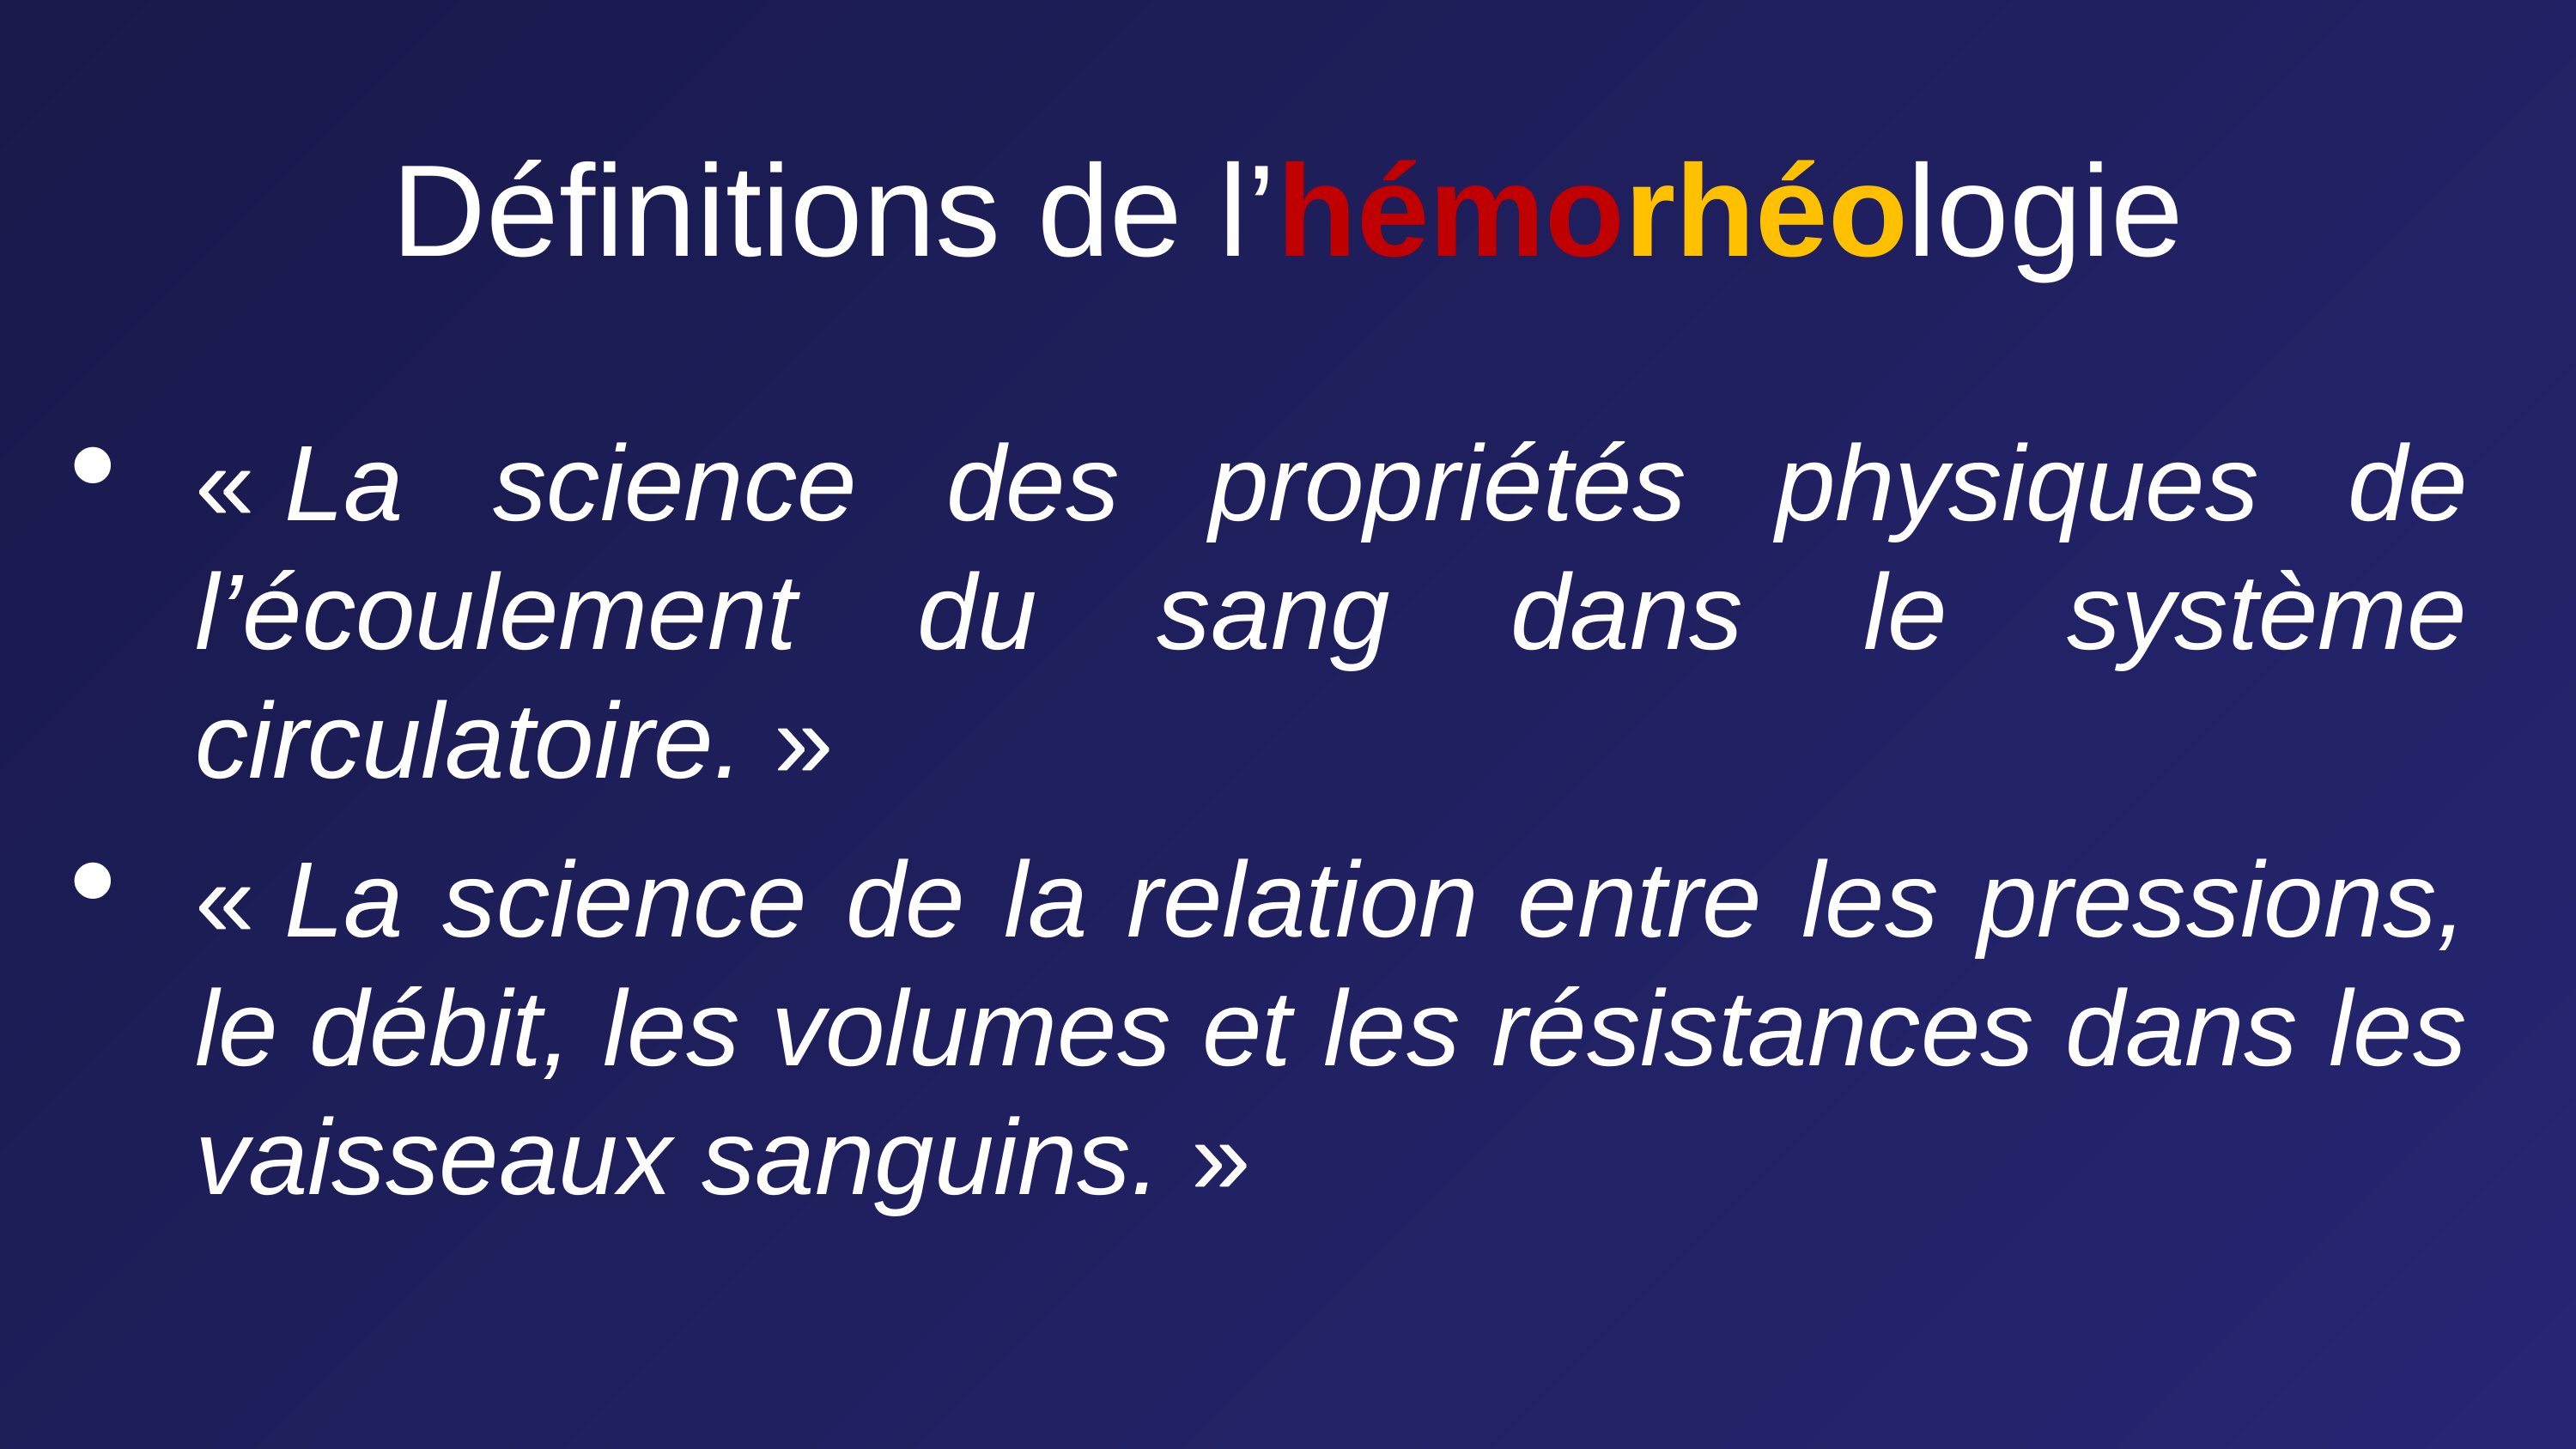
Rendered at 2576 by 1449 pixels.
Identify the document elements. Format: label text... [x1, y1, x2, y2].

title Définitions de l’hémorhéologie [304, 123, 2272, 285]
list « La science des propriétés physiques de l’écoulement du sang dans le système circulatoire. » « La science de la relation entre les pressions, le débit, les volumes et les résistances dans les vaisseaux sanguins. » [53, 402, 2490, 1379]
